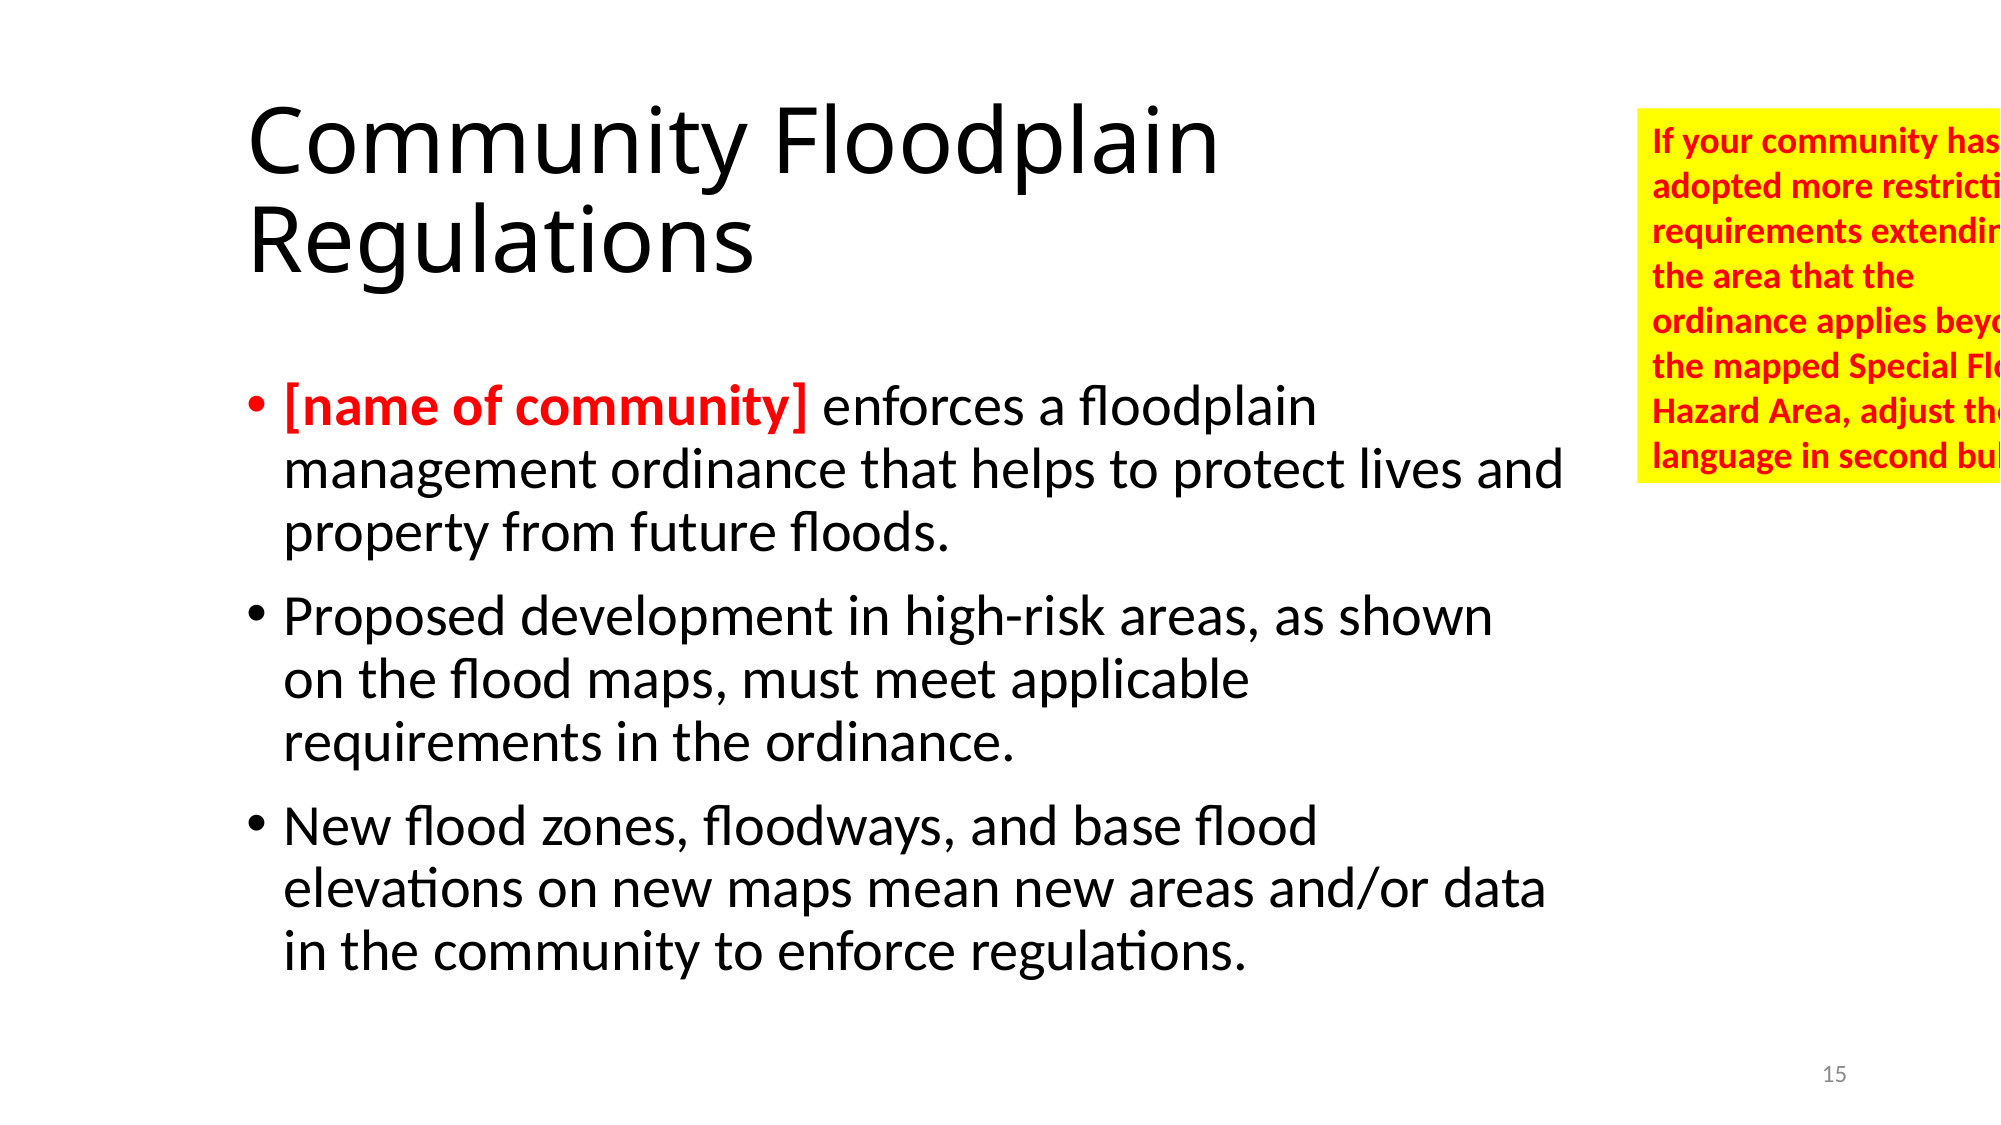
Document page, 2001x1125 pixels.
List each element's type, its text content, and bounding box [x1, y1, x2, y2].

text_box If your community has adopted more restrictive requirements extending the area that the ordinance applies beyond the mapped Special Flood Hazard Area, adjust the language in second bullet. [1637, 108, 2000, 484]
slide_number 15 [1412, 1042, 1863, 1103]
title Community Floodplain Regulations [231, 99, 1582, 287]
list [name of community] enforces a floodplain management ordinance that helps to protect lives and property from future floods. Proposed development in high-risk areas, as shown on the flood maps, must meet applicable requirements in the ordinance. New flood zones, floodways, and base flood elevations on new maps mean new areas and/or data in the community to enforce regulations. [231, 367, 1582, 1073]
